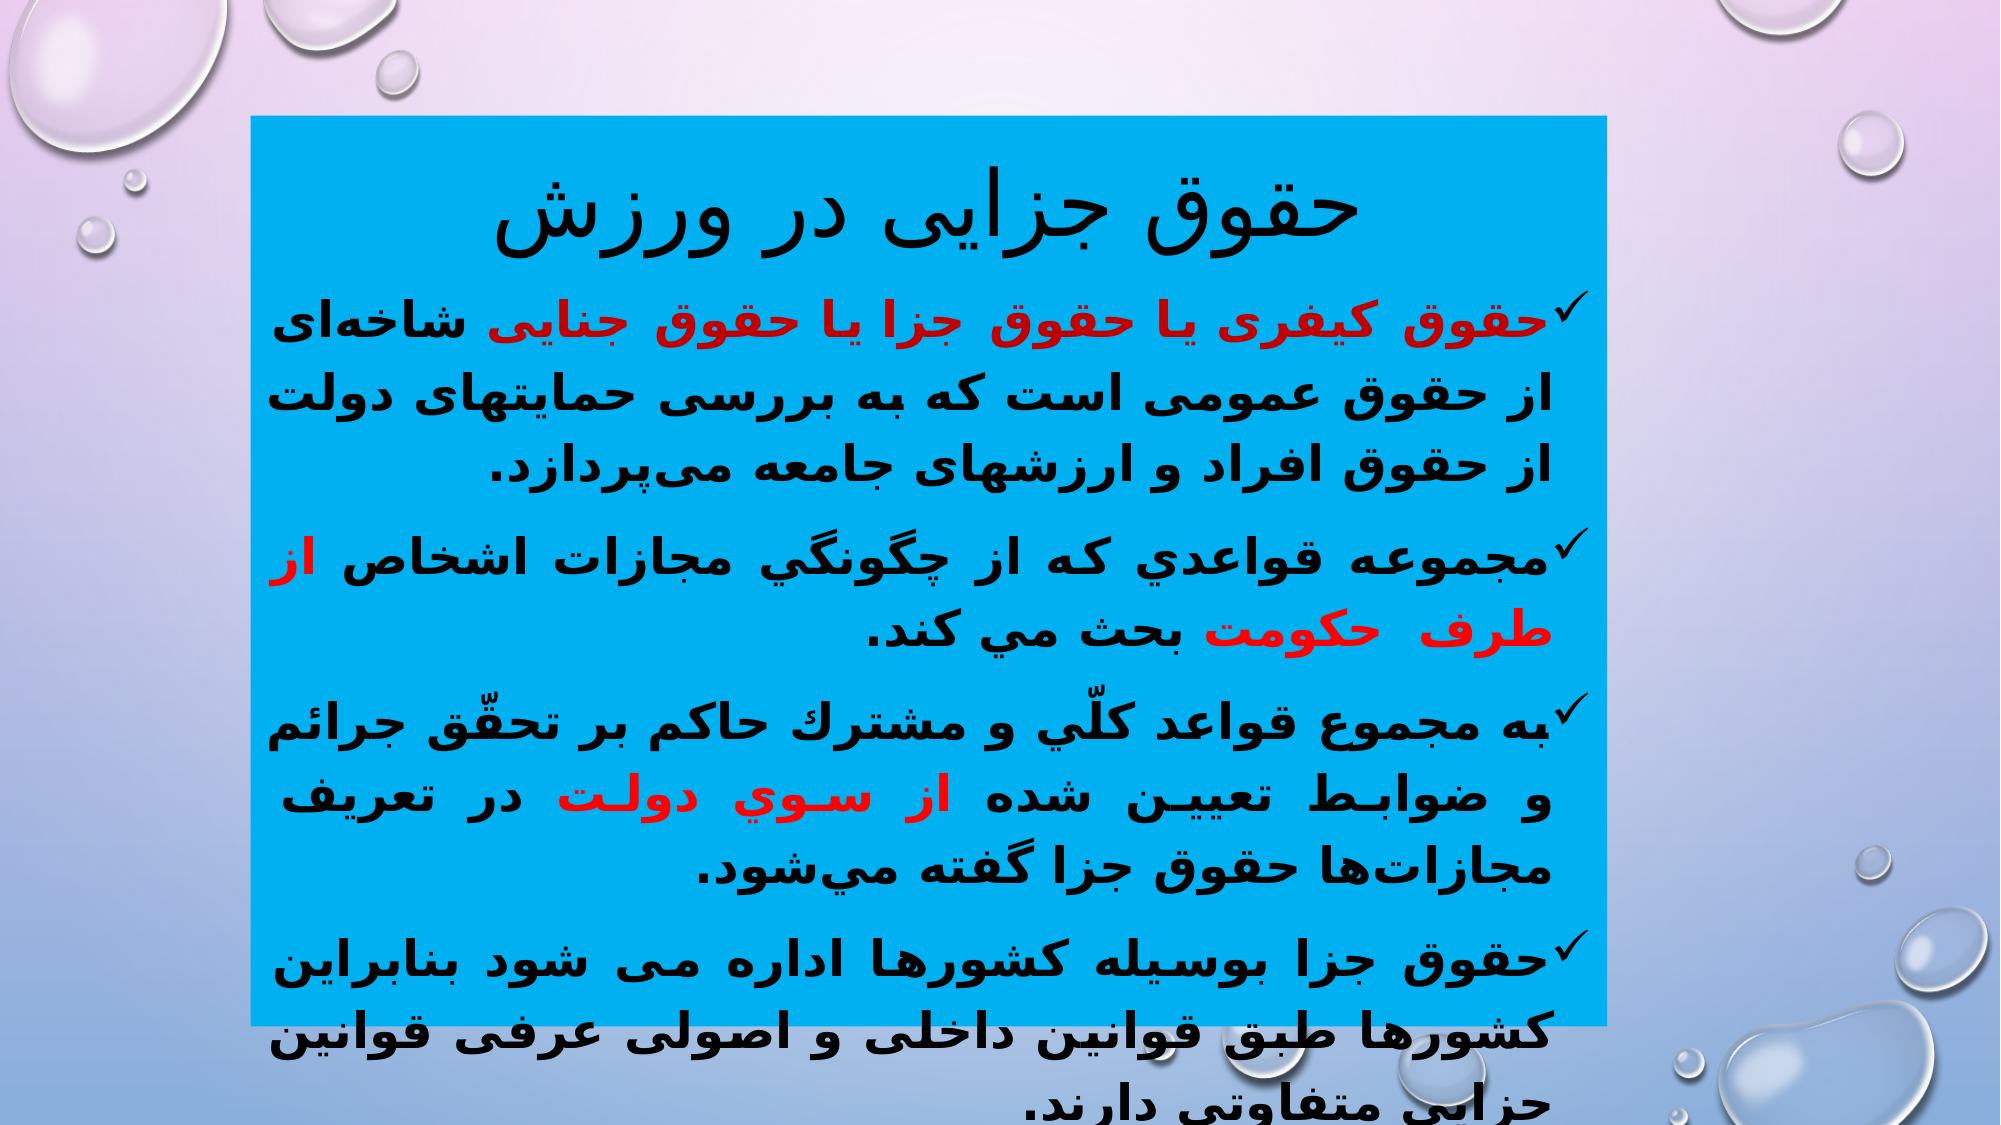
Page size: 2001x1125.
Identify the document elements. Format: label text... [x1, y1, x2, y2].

picture [0, 0, 2000, 1125]
list حقوق جزایی در ورزش حقوق کیفری یا حقوق جزا یا حقوق جنایی شاخه‌ای از حقوق عمومی است که به بررسی حمایتهای دولت از حقوق افراد و ارزشهای جامعه می‌پردازد. مجموعه قواعدي كه از چگونگي مجازات اشخاص از طرف حكومت بحث مي كند. به مجموع قواعد كلّي و مشترك حاكم بر تحقّق جرائم و ضوابط تعيين شده از سوي دولت در تعريف مجازات‌ها حقوق جزا گفته مي‌شود. حقوق جزا بوسیله کشورها اداره می شود بنابراین کشورها طبق قوانین داخلی و اصولی عرفی قوانین جزایی متفاوتی دارند. [250, 115, 1608, 1027]
